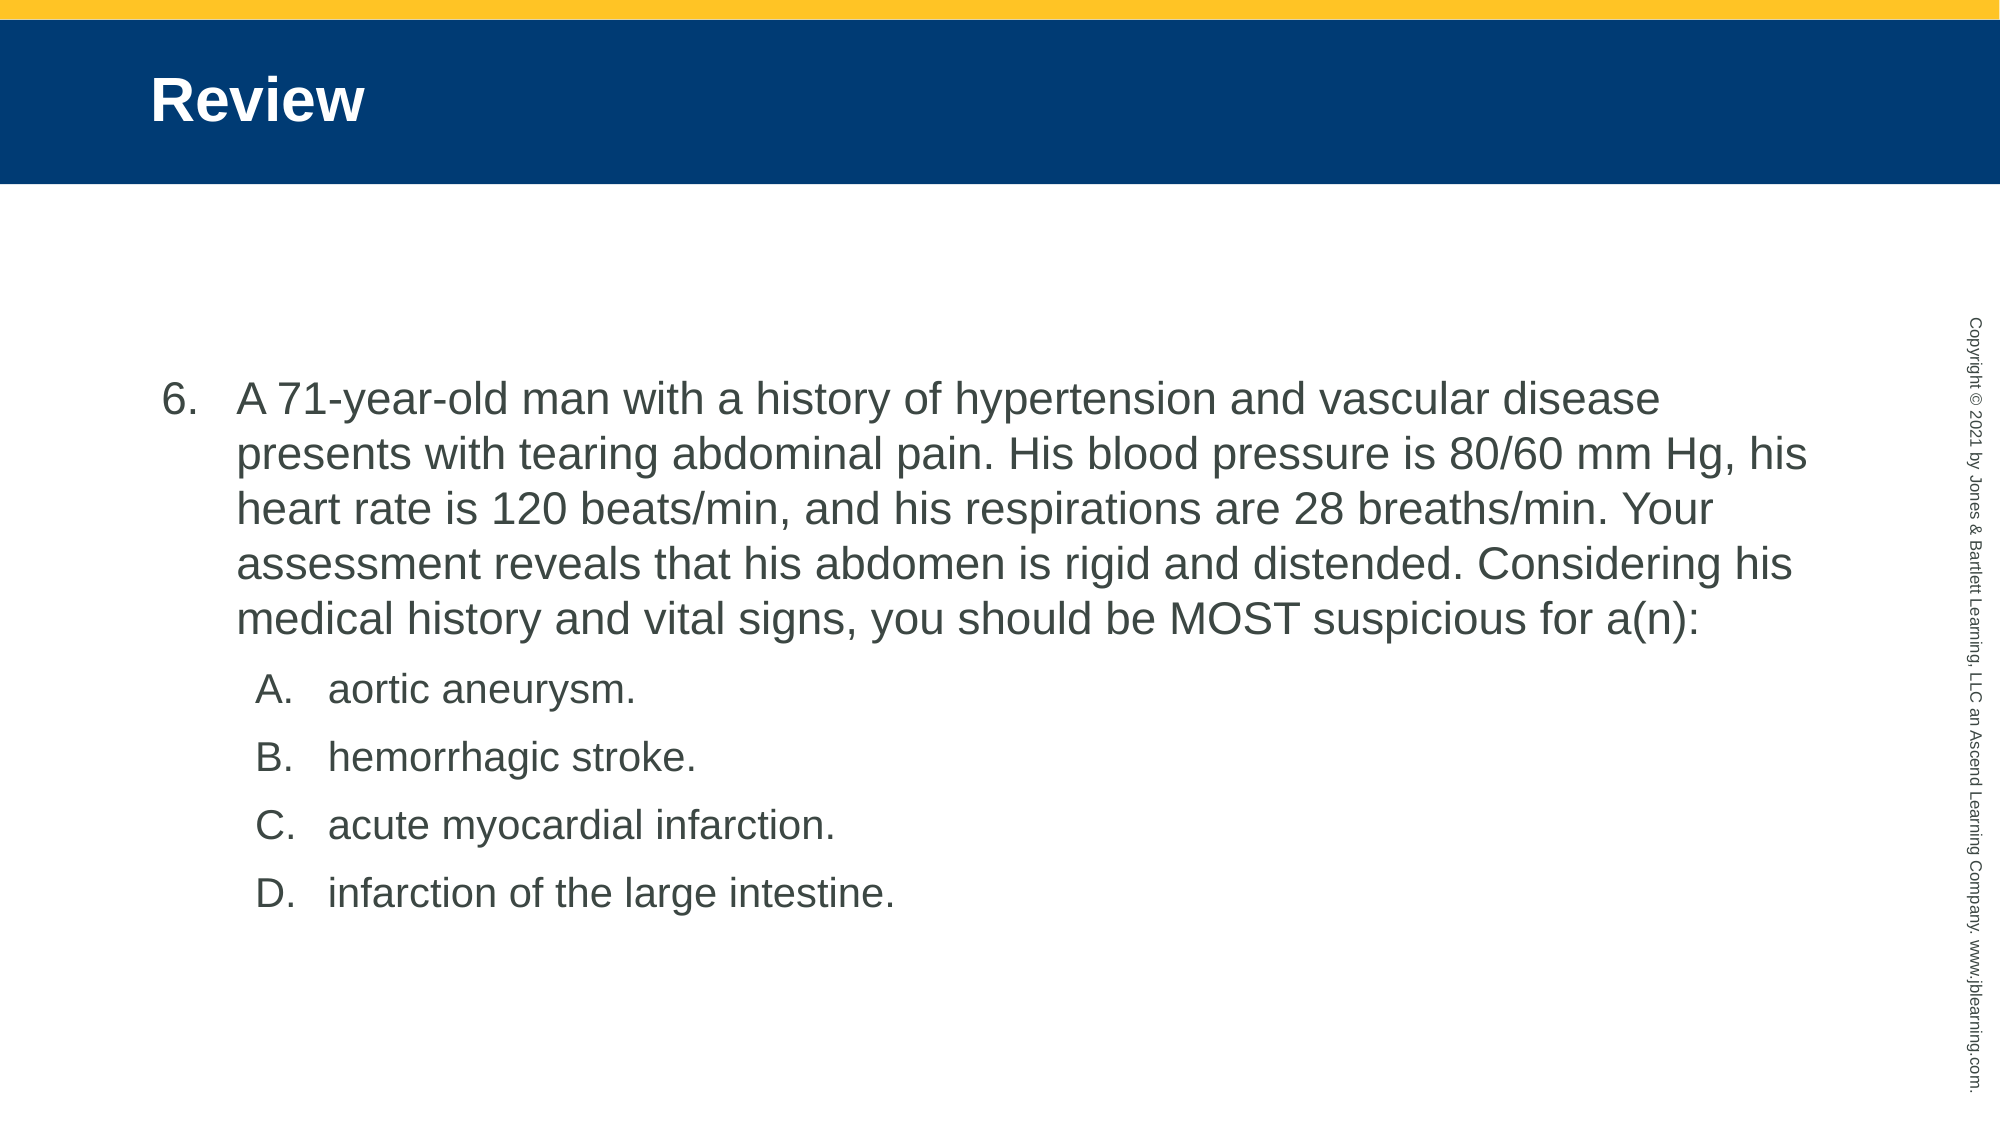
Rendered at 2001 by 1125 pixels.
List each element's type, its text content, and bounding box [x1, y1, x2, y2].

title Review [0, 19, 2000, 185]
list A 71-year-old man with a history of hypertension and vascular disease presents with tearing abdominal pain. His blood pressure is 80/60 mm Hg, his heart rate is 120 beats/min, and his respirations are 28 breaths/min. Your assessment reveals that his abdomen is rigid and distended. Considering his medical history and vital signs, you should be MOST suspicious for a(n): aortic aneurysm. hemorrhagic stroke. acute myocardial infarction. infarction of the large intestine. [146, 361, 1859, 1016]
